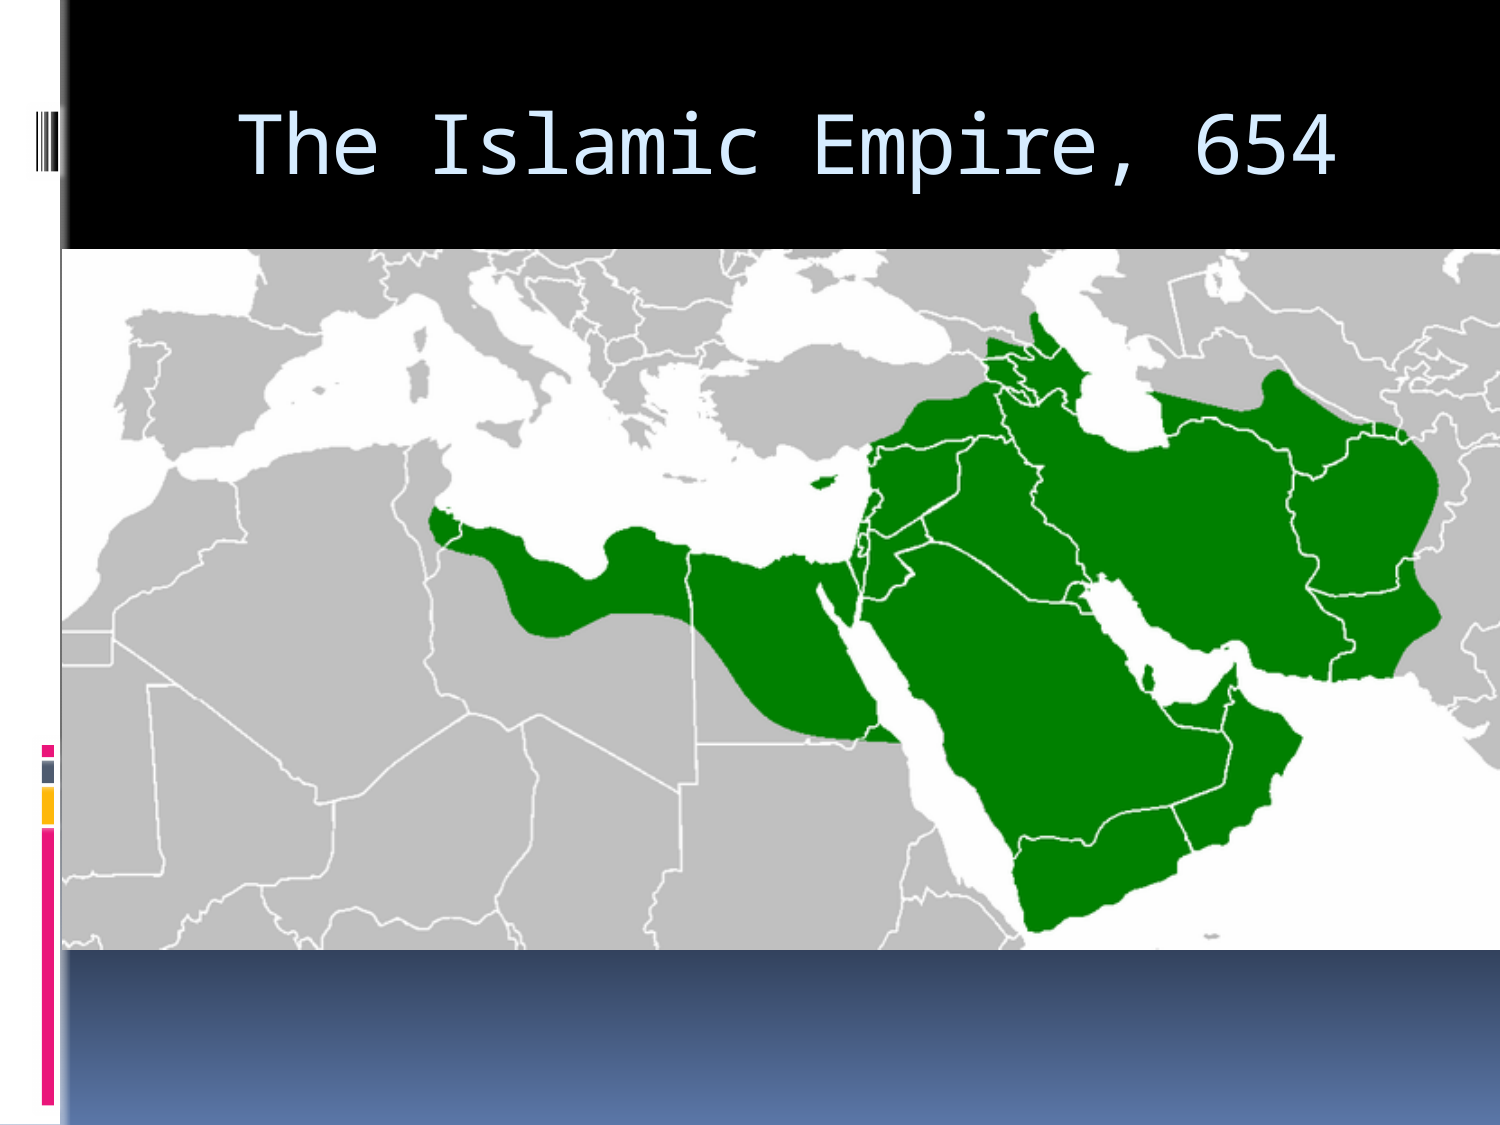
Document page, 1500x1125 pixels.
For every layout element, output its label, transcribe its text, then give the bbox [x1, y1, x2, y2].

picture [61, 249, 1500, 951]
title The Islamic Empire, 654 [150, 83, 1425, 234]
